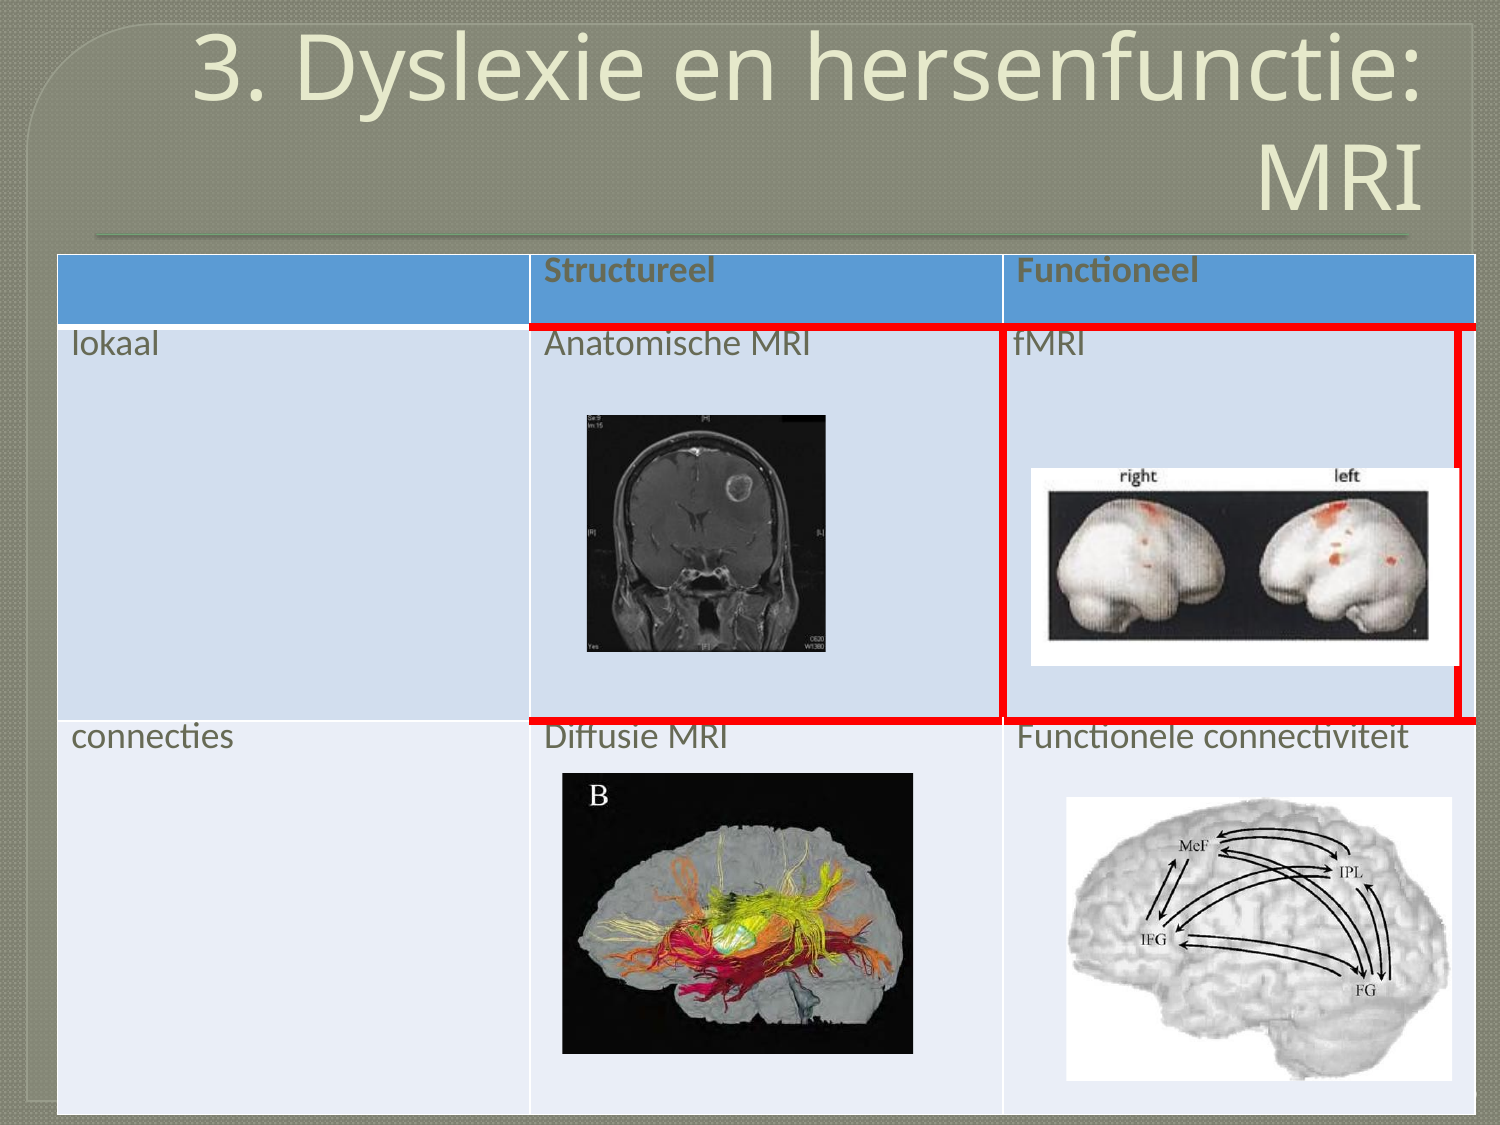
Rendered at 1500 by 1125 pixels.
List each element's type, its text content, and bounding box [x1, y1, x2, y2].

table_header Functioneel [1004, 255, 1474, 323]
text_box [1066, 797, 1453, 1081]
table_header [58, 255, 529, 324]
text_box [586, 415, 826, 652]
table_cell lokaal [58, 330, 529, 720]
title 3. Dyslexie en hersenfunctie: MRI [75, 1, 1425, 230]
table_cell Anatomische MRI [531, 331, 999, 717]
table_header Structureel [531, 255, 1002, 323]
table_cell Functionele connectiviteit [1004, 725, 1474, 1114]
table_cell fMRI [1007, 331, 1454, 717]
table_cell [1462, 331, 1474, 717]
table_cell connecties [58, 722, 529, 1114]
table_cell Diffusie MRI [531, 725, 1002, 1114]
text_box [562, 773, 914, 1054]
text_box [1031, 468, 1460, 666]
slide_number 13 [1417, 1068, 1494, 1114]
